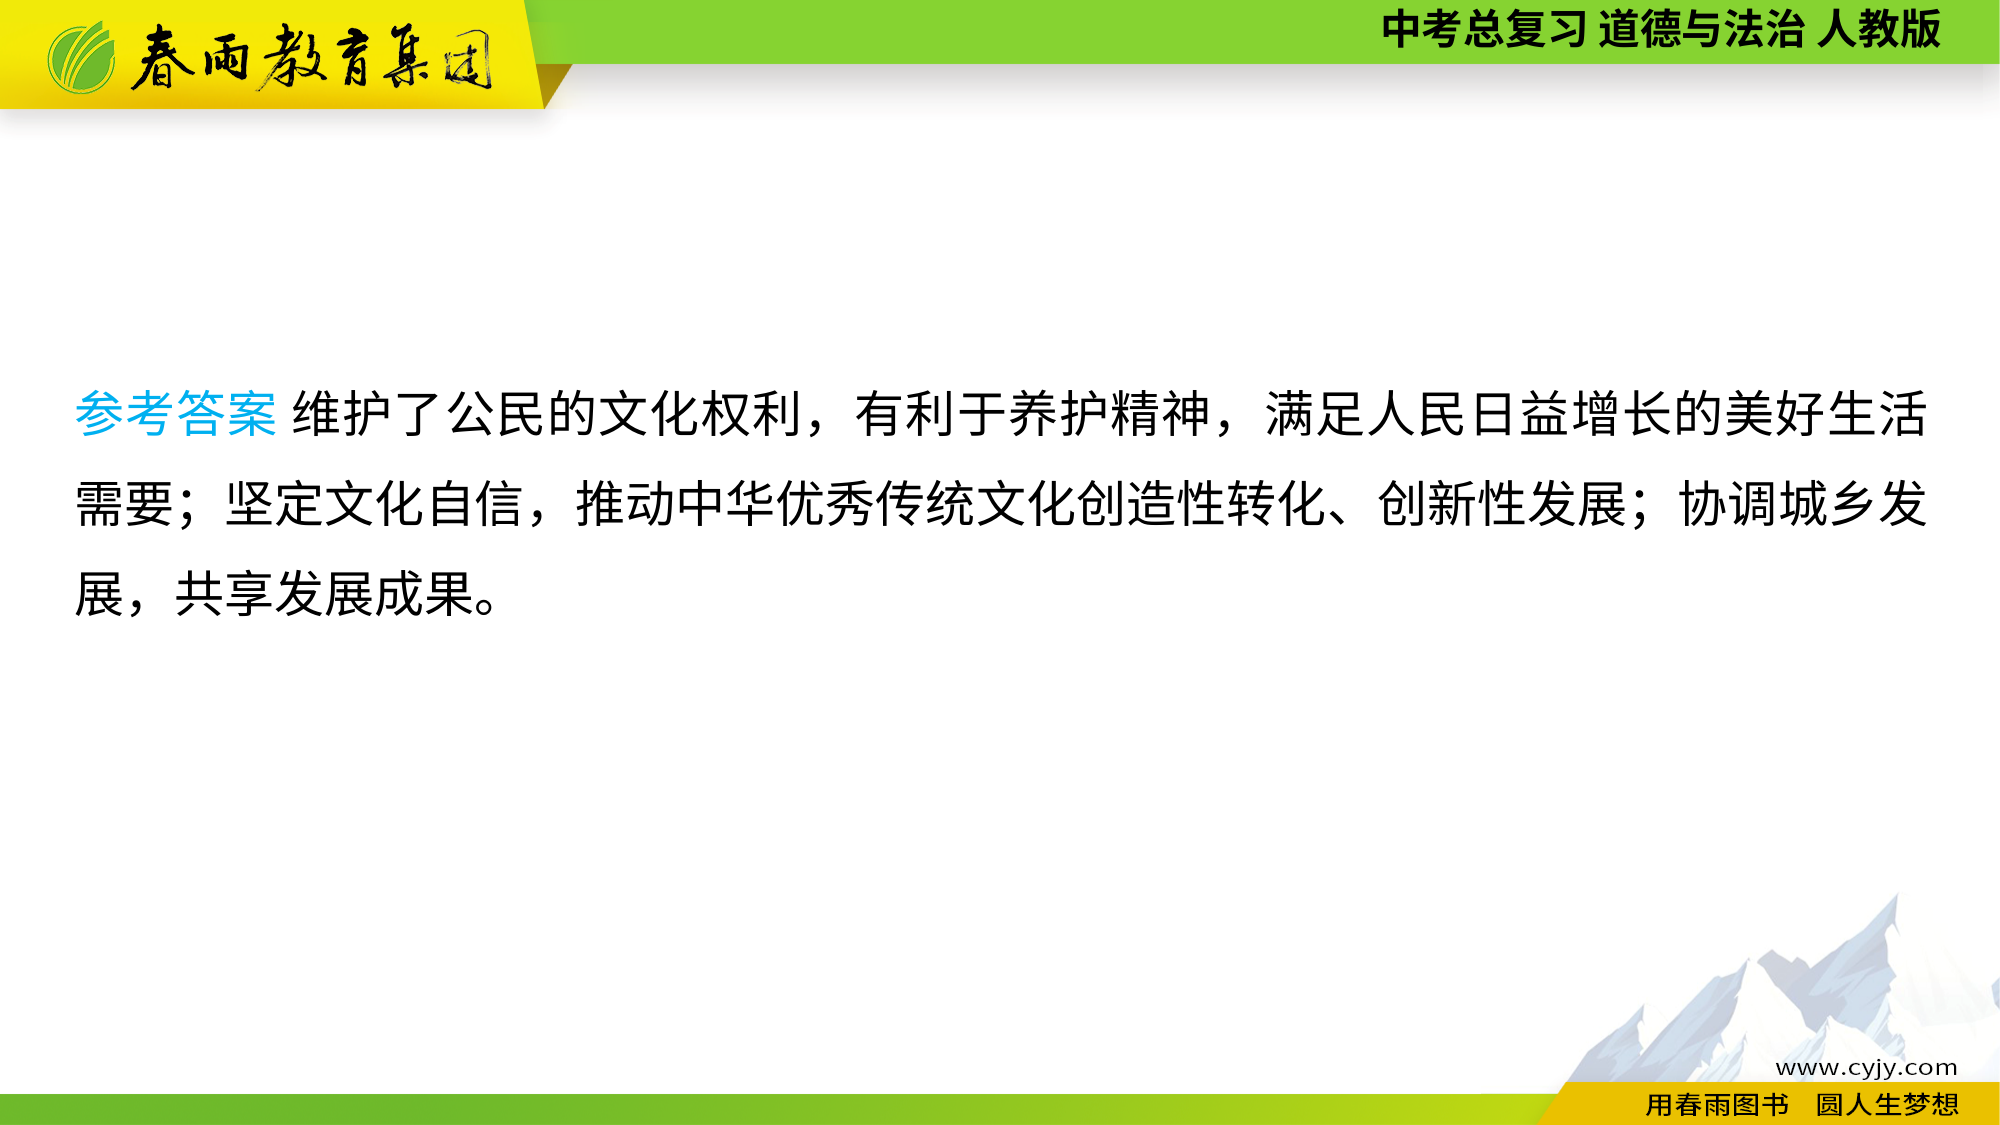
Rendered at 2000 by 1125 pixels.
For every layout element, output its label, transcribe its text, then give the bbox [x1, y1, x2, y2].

list 参考答案 维护了公民的文化权利，有利于养护精神，满足人民日益增长的美好生活需要；坚定文化自信，推动中华优秀传统文化创造性转化、创新性发展；协调城乡发展，共享发展成果。 [59, 345, 1944, 622]
picture [0, 0, 2000, 1125]
